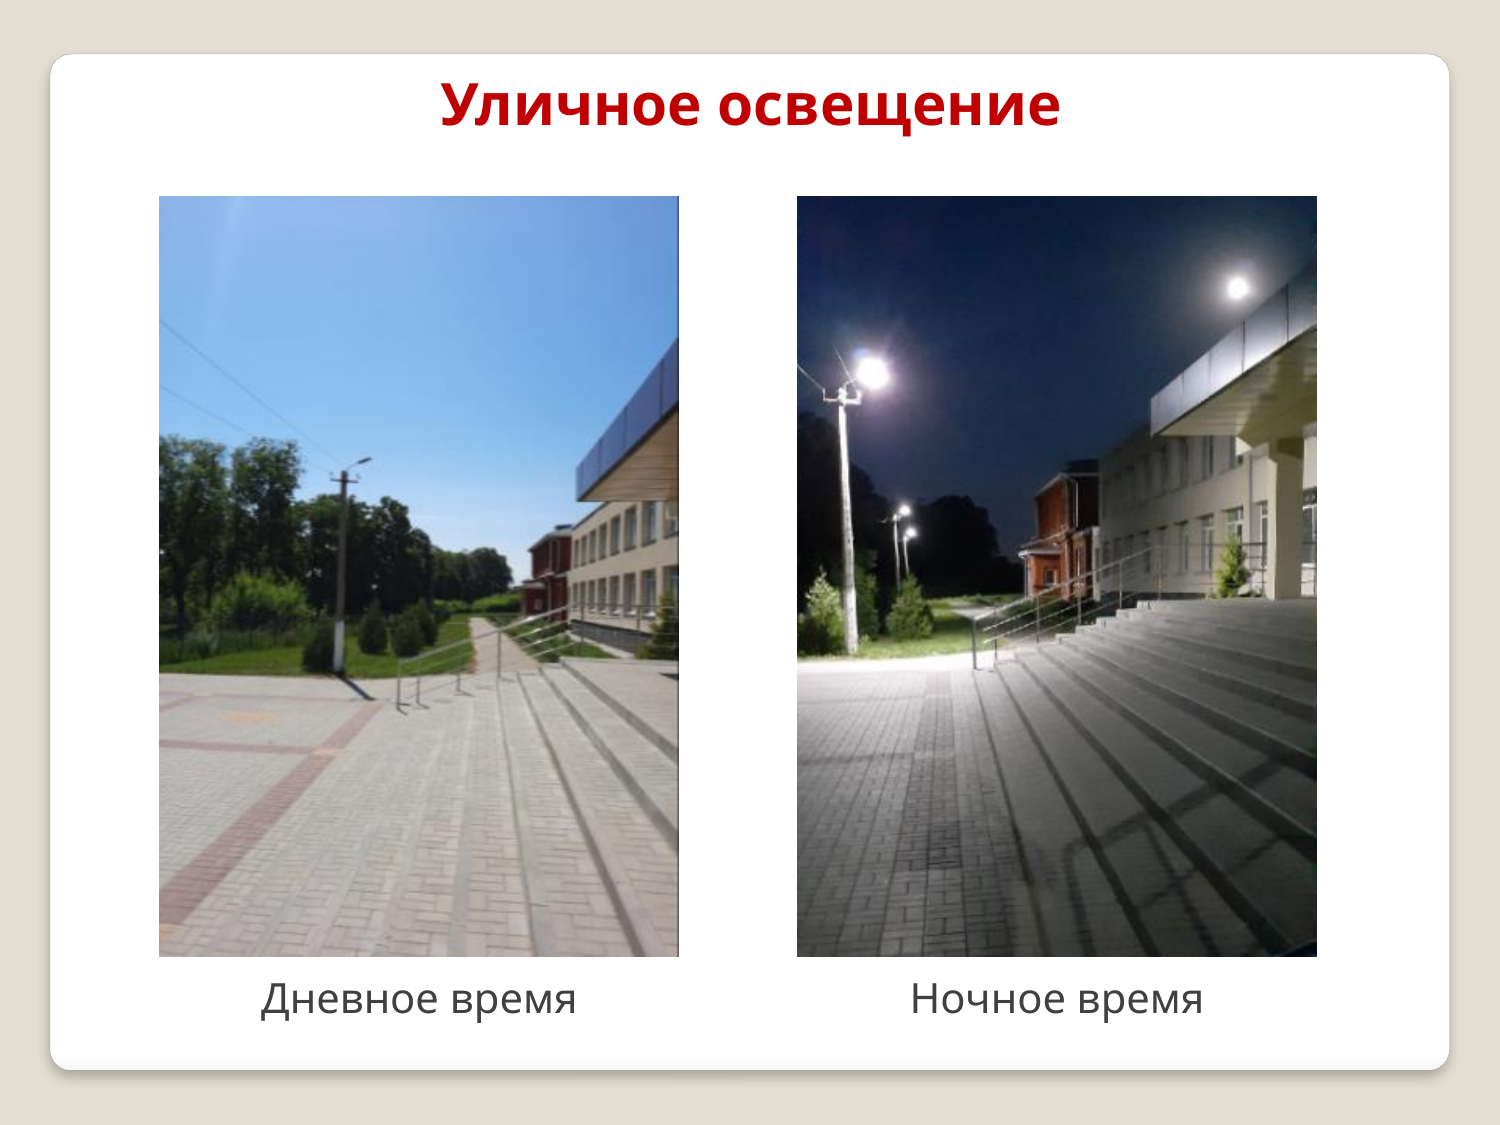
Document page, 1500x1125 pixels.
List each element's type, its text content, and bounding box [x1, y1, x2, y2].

picture [159, 196, 680, 957]
text_box Дневное время [218, 969, 620, 1037]
text_box Уличное освещение [76, 59, 1427, 247]
text_box Ночное время [856, 969, 1258, 1037]
picture [796, 196, 1318, 957]
